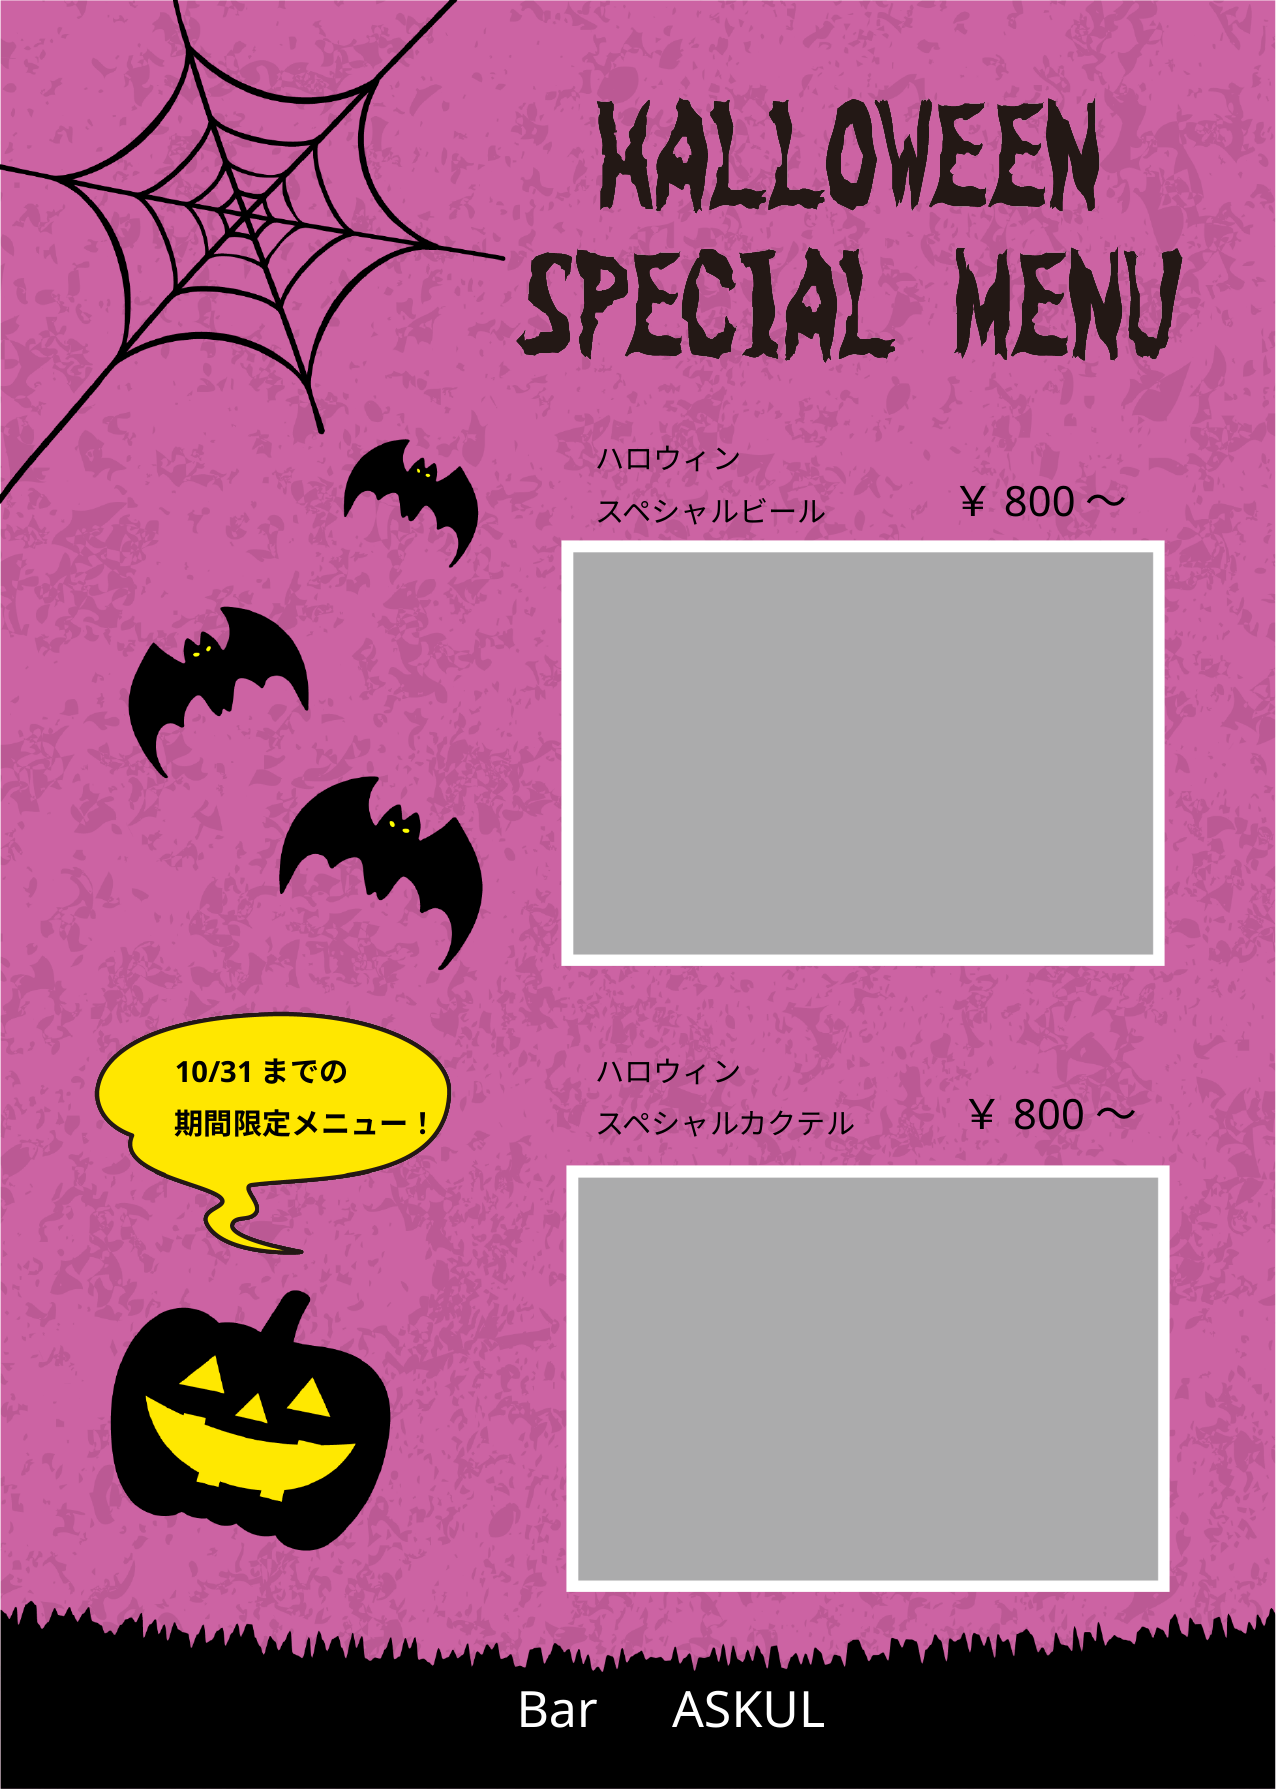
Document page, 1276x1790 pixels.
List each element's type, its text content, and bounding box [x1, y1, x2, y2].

text_box ハロウィン スペシャルカクテル [595, 1033, 953, 1141]
text_box ￥800～ [961, 1060, 1170, 1138]
text_box Bar ASKUL [516, 1675, 863, 1738]
text_box ハロウィン スペシャルビール [595, 420, 953, 528]
text_box ￥800～ [952, 447, 1160, 525]
picture [0, 0, 1276, 1789]
